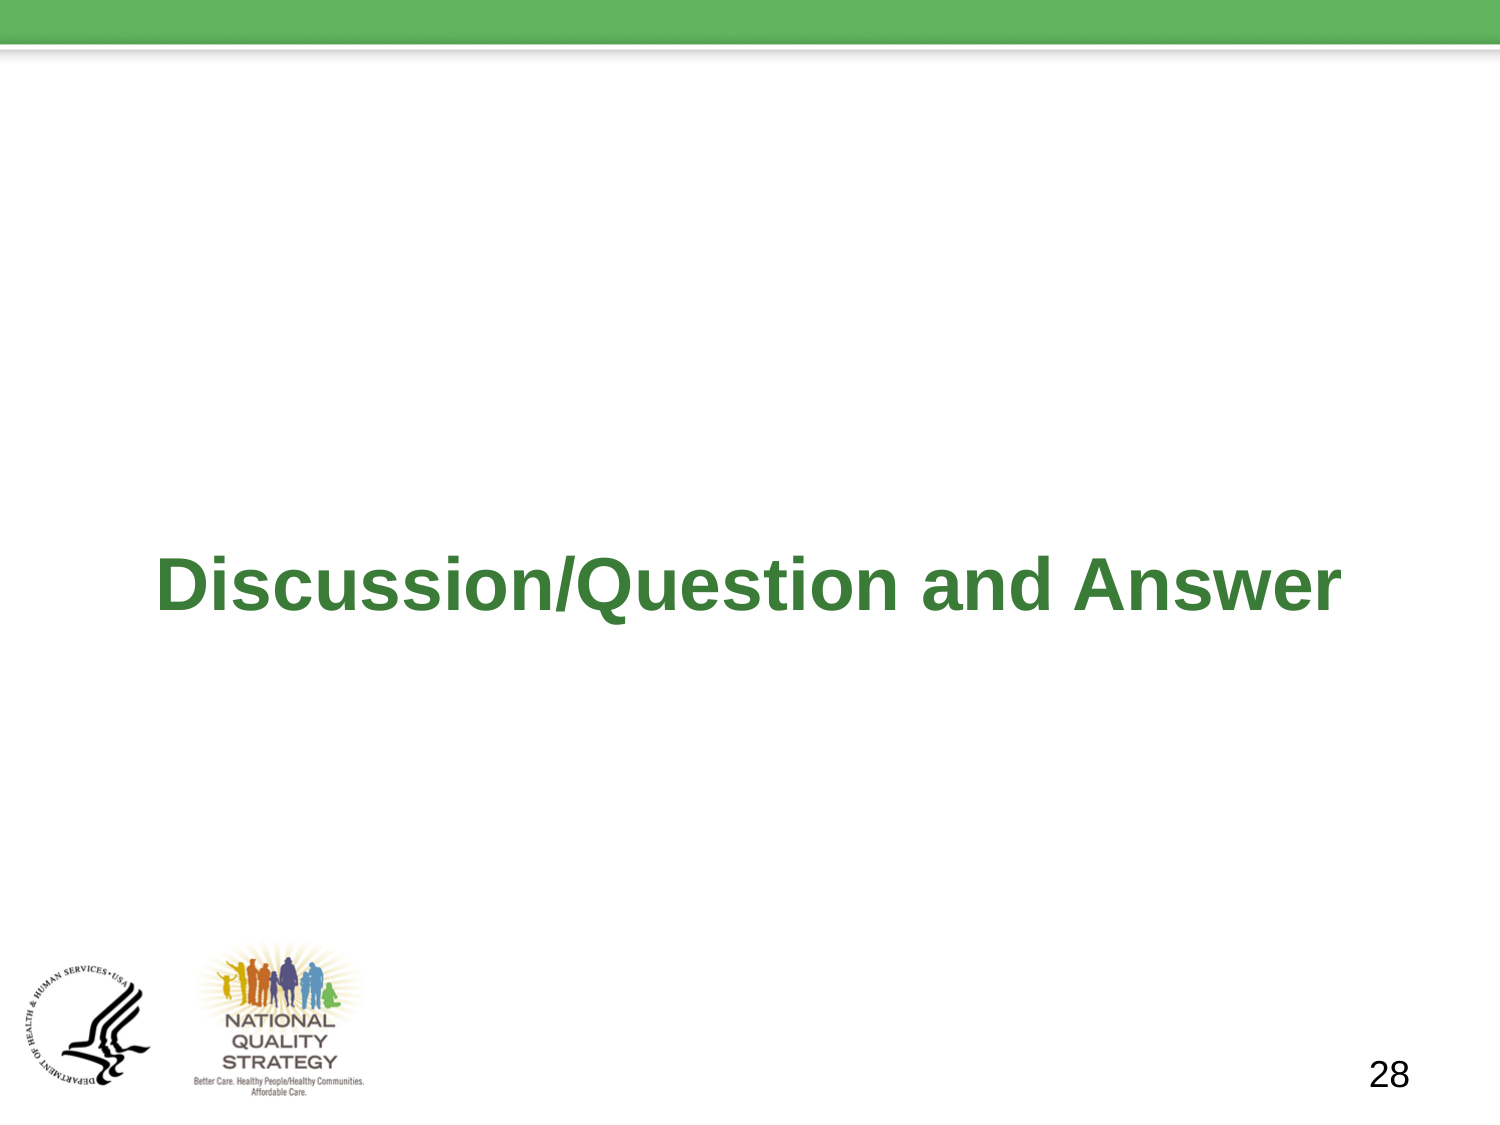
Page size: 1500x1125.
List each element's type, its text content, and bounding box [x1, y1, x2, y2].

title Discussion/Question and Answer [112, 477, 1388, 634]
picture [0, 0, 1500, 104]
picture [23, 940, 365, 1101]
slide_number 28 [1074, 1042, 1425, 1103]
